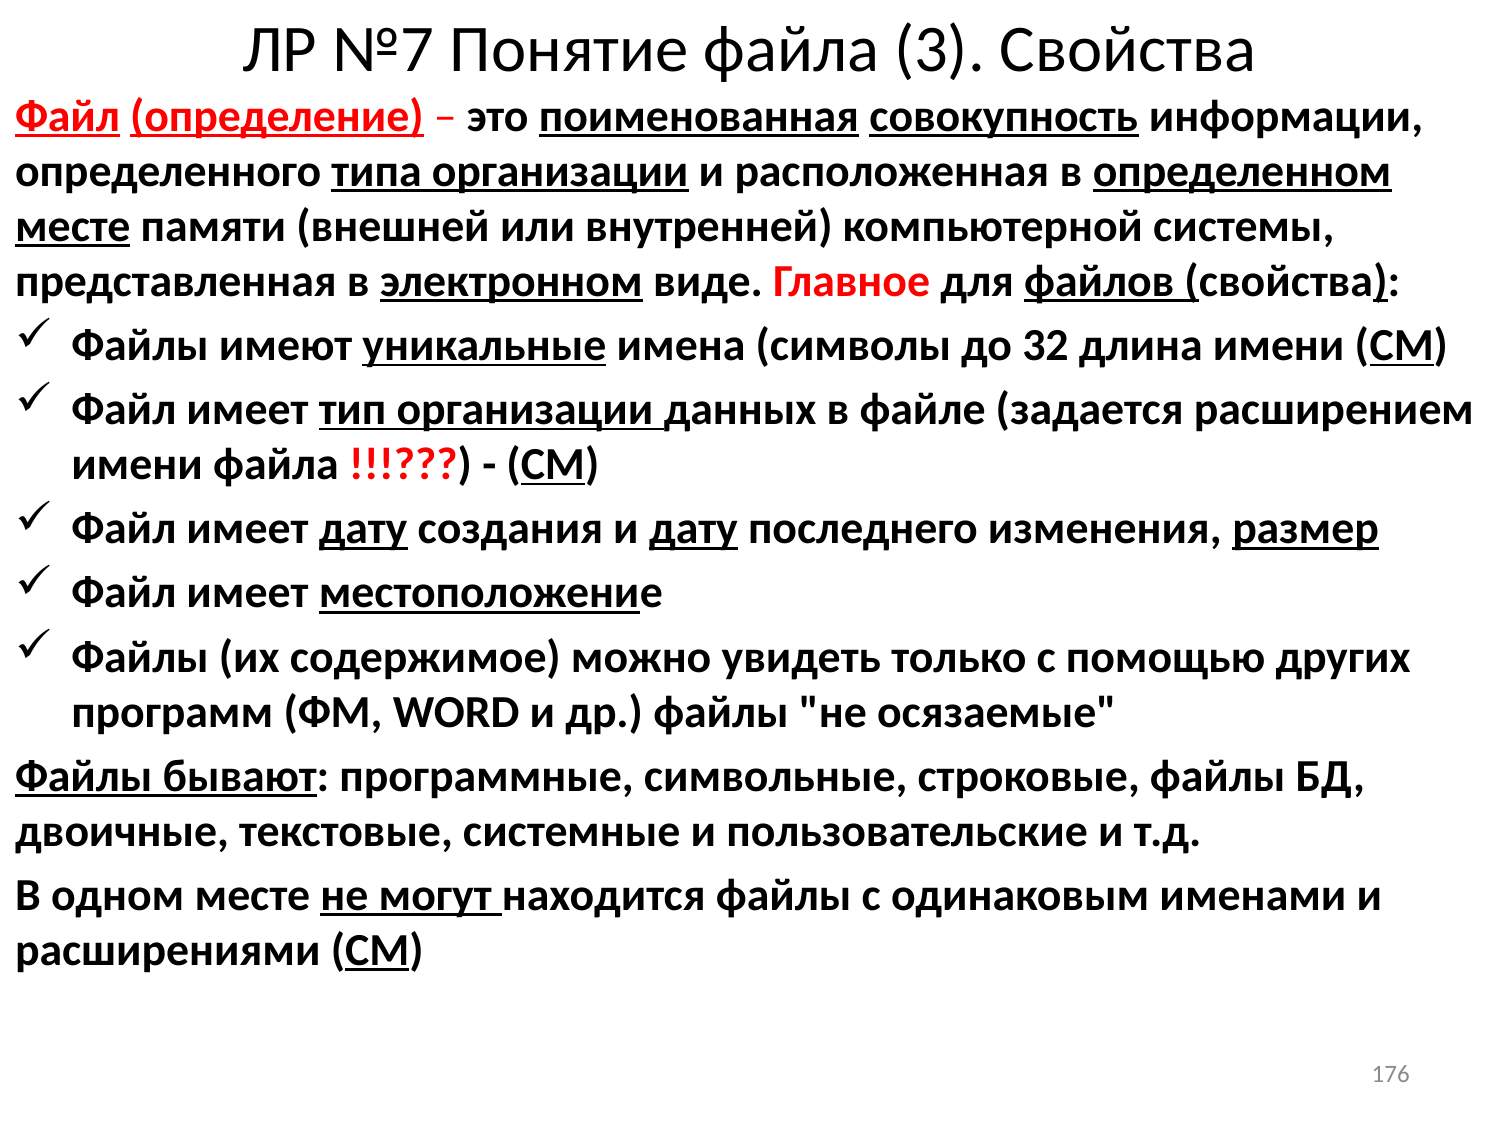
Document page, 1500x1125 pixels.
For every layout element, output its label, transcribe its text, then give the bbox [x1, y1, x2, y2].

slide_number 176 [1074, 1042, 1425, 1103]
text_box Файл (определение) – это поименованная совокупность информации, определенного типа организации и расположенная в определенном месте памяти (внешней или внутренней) компьютерной системы, представленная в электронном виде. Главное для файлов (свойства): Файлы имеют уникальные имена (символы до 32 длина имени (СМ) Файл имеет тип организации данных в файле (задается расширением имени файла !!!???) - (СМ) Файл имеет дату создания и дату последнего изменения, размер Файл имеет местоположение Файлы (их содержимое) можно увидеть только с помощью других программ (ФМ, WORD и др.) файлы "не осязаемые" Файлы бывают: программные, символьные, строковые, файлы БД, двоичные, текстовые, системные и пользовательские и т.д. В одном месте не могут находится файлы с одинаковым именами и расширениями (СМ) [0, 78, 1500, 1024]
title ЛР №7 Понятие файла (3). Свойства [194, 0, 1306, 78]
